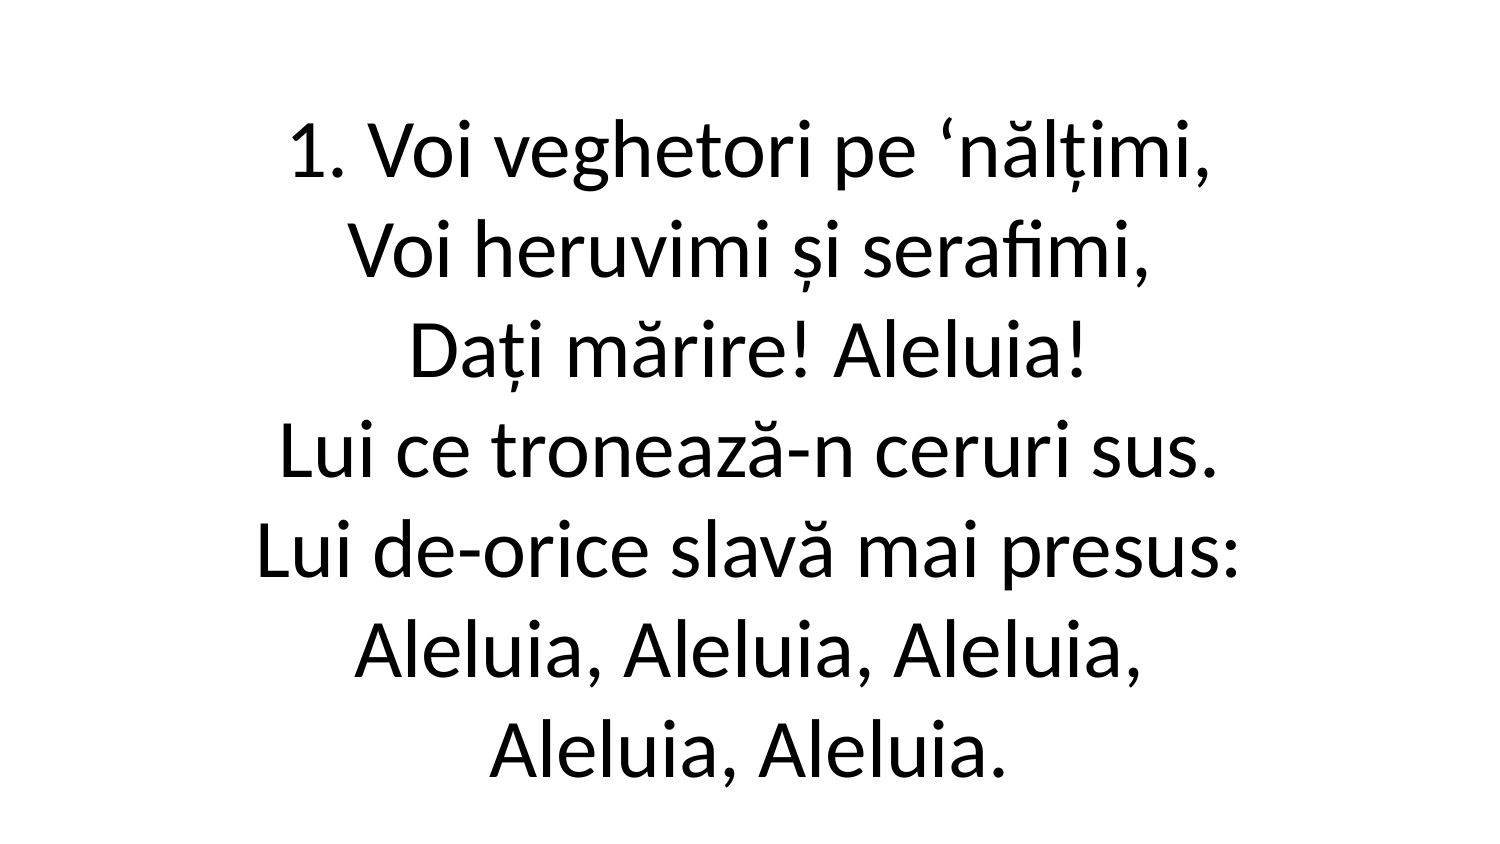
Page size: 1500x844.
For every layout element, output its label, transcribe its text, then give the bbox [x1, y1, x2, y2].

text_box 1. Voi veghetori pe ‘nălțimi, Voi heruvimi și serafimi, Dați mărire! Aleluia! Lui ce tronează-n ceruri sus. Lui de-orice slavă mai presus: Aleluia, Aleluia, Aleluia, Aleluia, Aleluia. [240, 42, 1260, 802]
